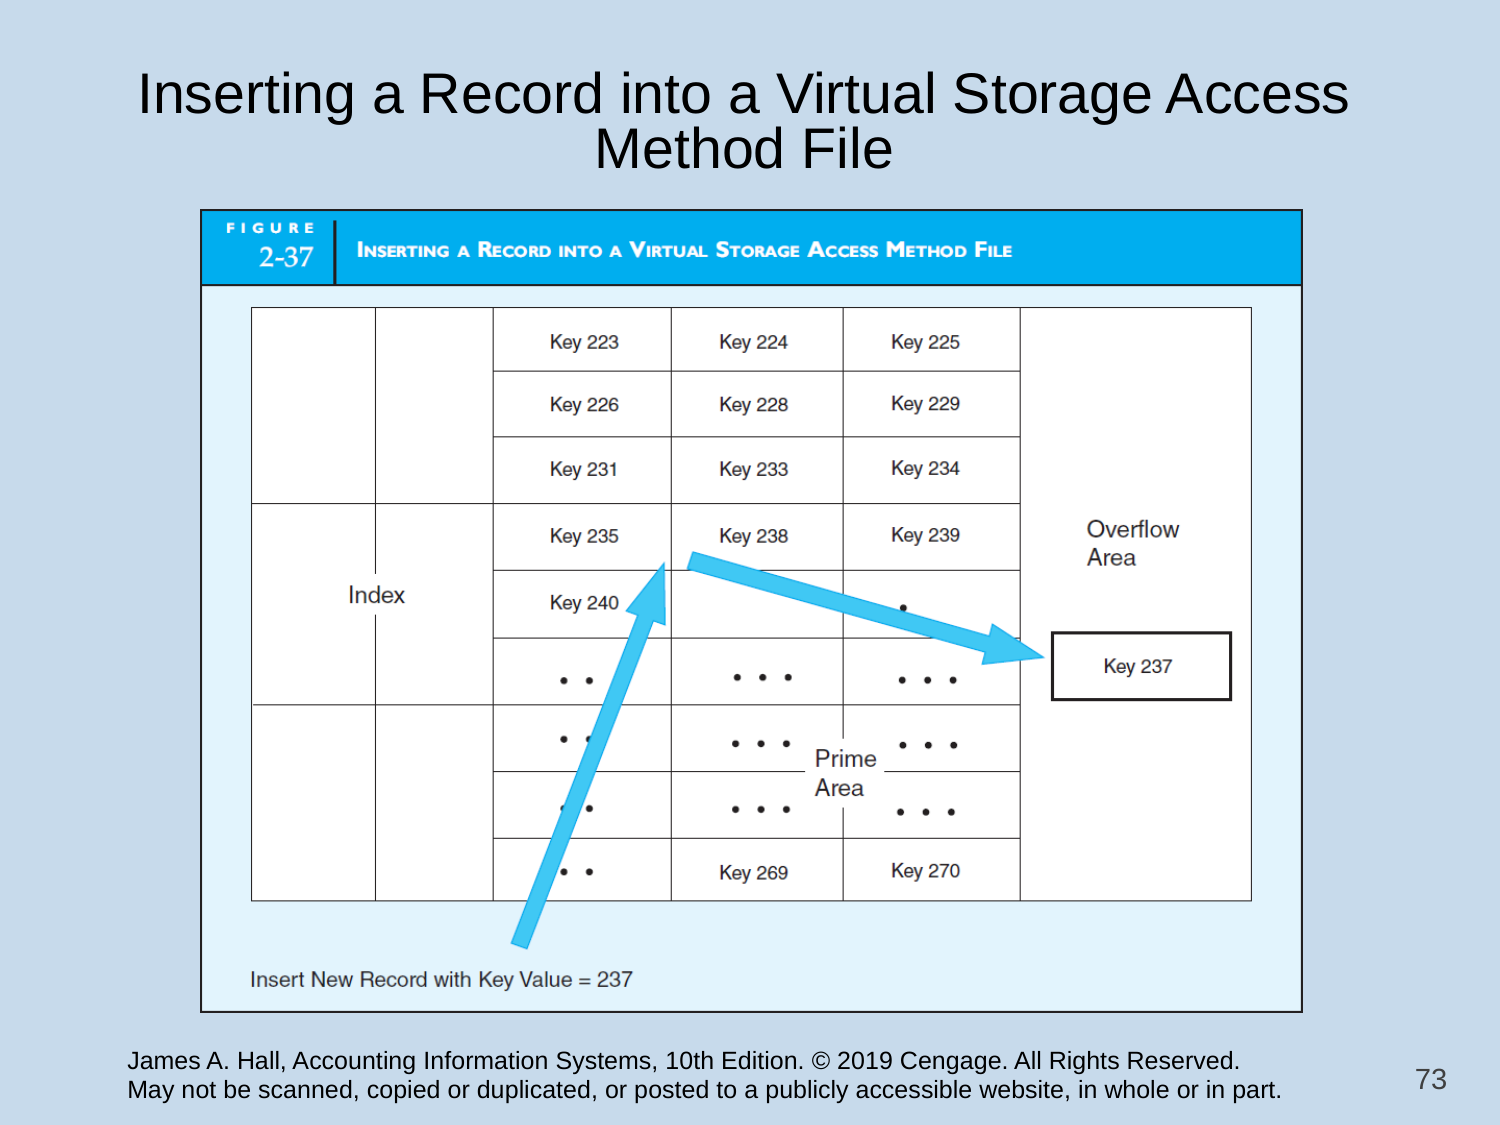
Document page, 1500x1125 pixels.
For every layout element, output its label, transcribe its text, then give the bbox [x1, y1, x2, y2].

slide_number 73 [1400, 1052, 1488, 1113]
title Inserting a Record into a Virtual Storage Access Method File [69, 62, 1420, 188]
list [199, 209, 1303, 1013]
